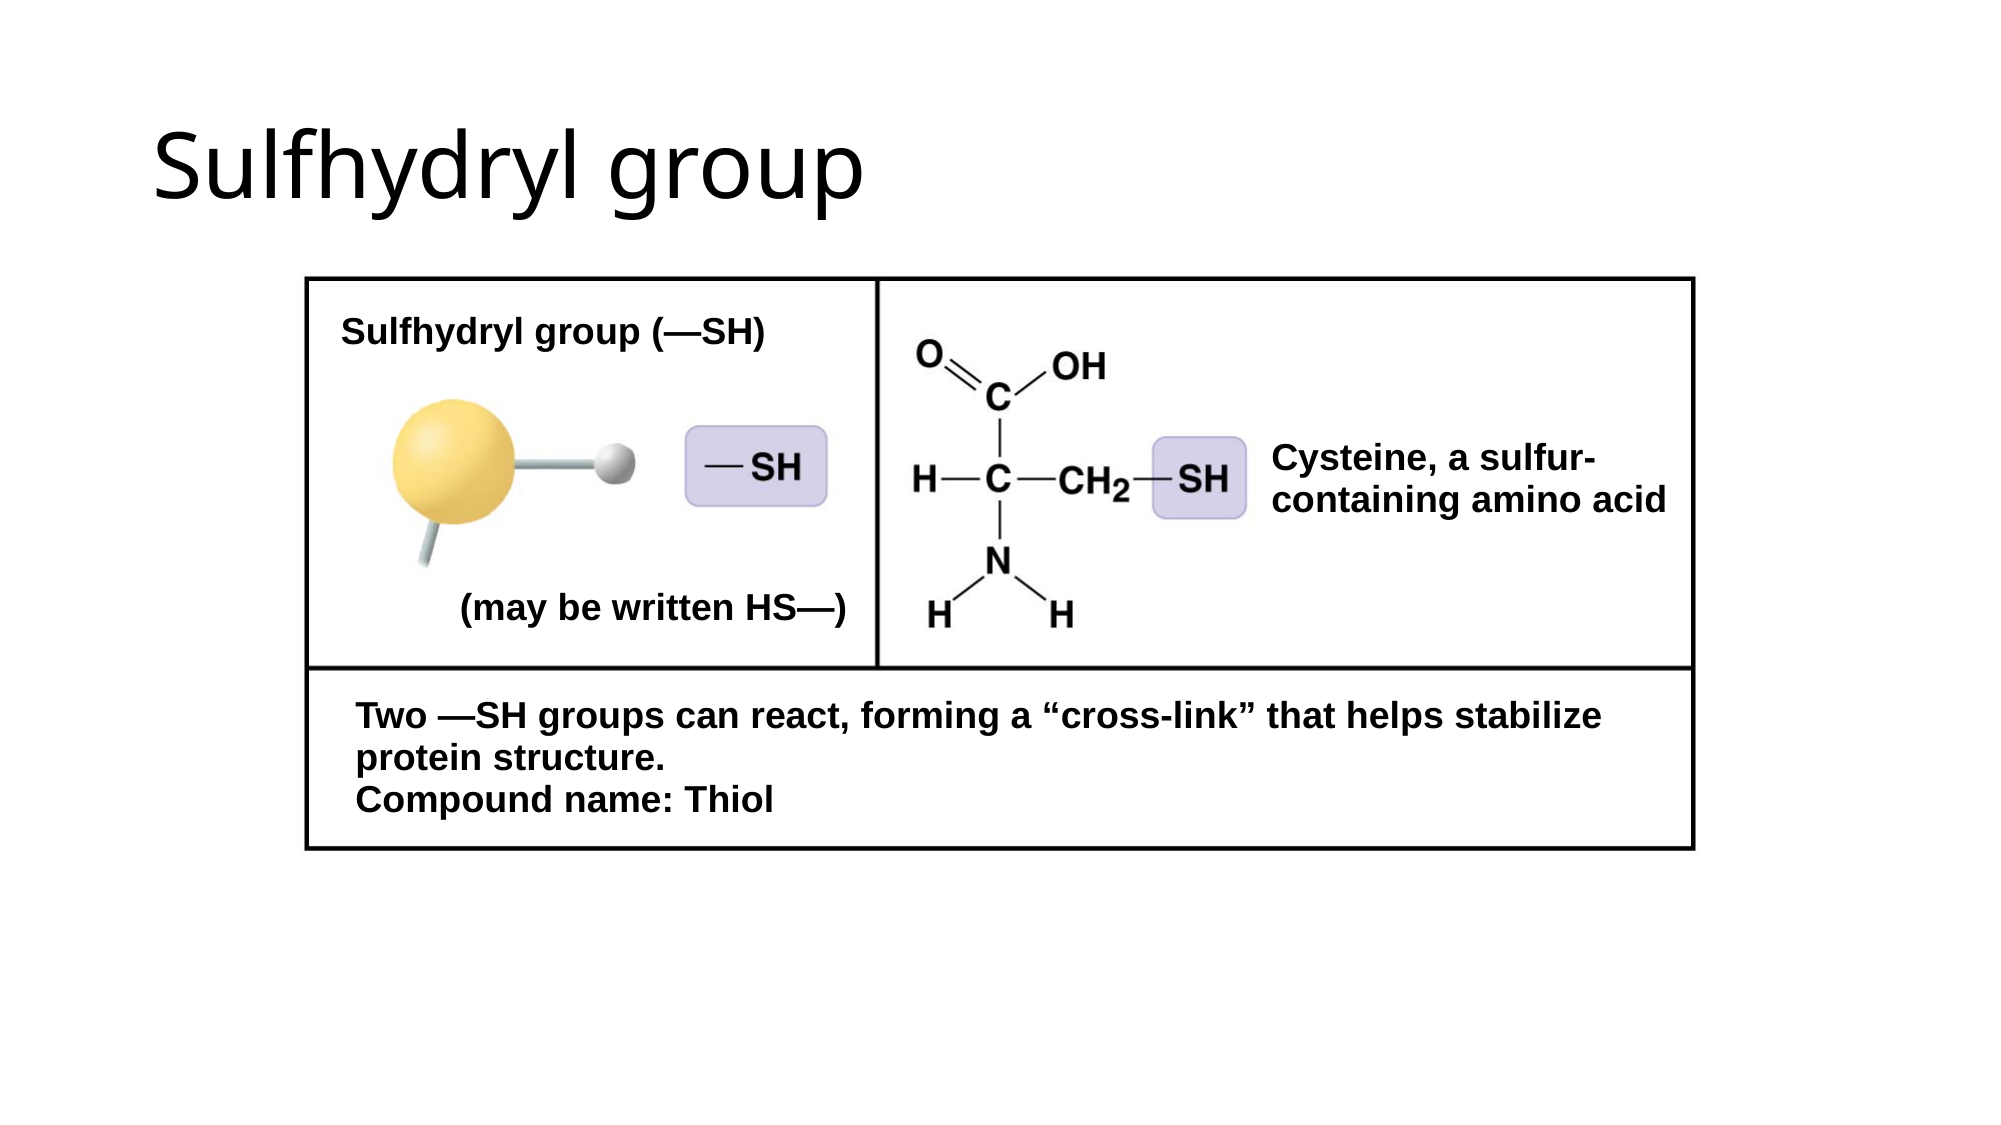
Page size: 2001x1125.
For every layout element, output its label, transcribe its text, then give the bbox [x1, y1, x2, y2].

picture [298, 270, 1701, 855]
title Sulfhydryl group [137, 59, 1863, 278]
